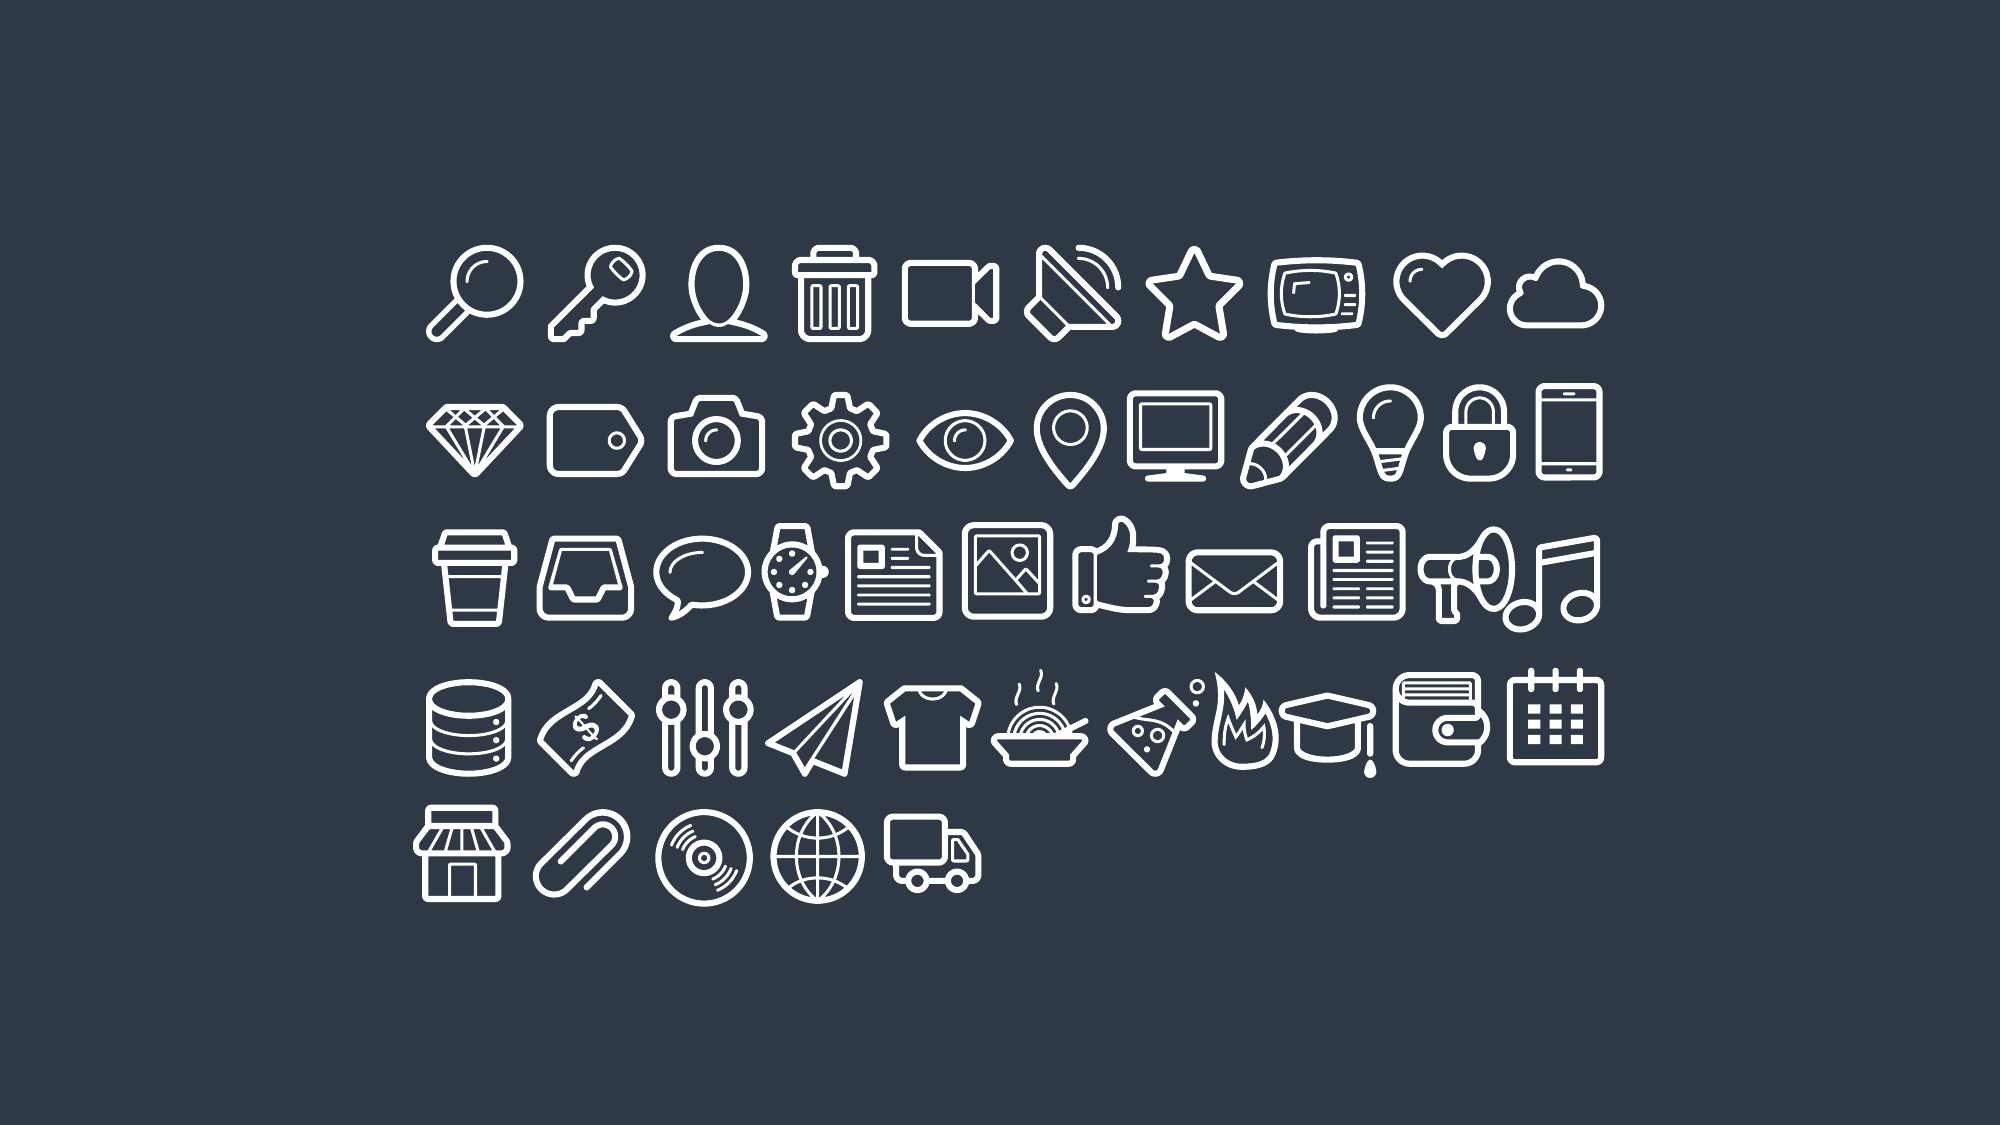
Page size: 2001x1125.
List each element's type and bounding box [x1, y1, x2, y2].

text_box [1506, 667, 1605, 766]
text_box [1308, 523, 1406, 621]
text_box [1506, 258, 1605, 329]
text_box [1072, 515, 1171, 614]
text_box [537, 679, 635, 777]
text_box [426, 403, 524, 478]
text_box [536, 535, 635, 621]
text_box [432, 529, 518, 627]
text_box [546, 403, 645, 478]
text_box [1535, 383, 1603, 481]
text_box [1126, 390, 1225, 482]
text_box [1023, 244, 1122, 343]
text_box [1211, 672, 1279, 770]
text_box [761, 523, 829, 621]
text_box [653, 535, 752, 621]
text_box [1417, 526, 1516, 625]
text_box [770, 809, 865, 904]
text_box [1443, 384, 1517, 482]
text_box [532, 809, 631, 898]
text_box [845, 529, 943, 621]
text_box [1185, 549, 1284, 614]
text_box [670, 244, 768, 343]
text_box [883, 685, 982, 771]
text_box [1392, 672, 1491, 767]
text_box [1393, 252, 1491, 339]
text_box [791, 244, 878, 343]
text_box [655, 809, 753, 907]
text_box [765, 679, 863, 777]
text_box [426, 244, 524, 343]
text_box [1356, 384, 1424, 482]
text_box [655, 679, 754, 777]
text_box [883, 813, 982, 894]
text_box [1267, 257, 1366, 334]
text_box [901, 259, 1000, 327]
text_box [667, 394, 766, 478]
text_box [961, 522, 1054, 620]
text_box [426, 679, 512, 777]
text_box [916, 410, 1014, 472]
text_box [1107, 678, 1205, 777]
text_box [791, 391, 890, 490]
text_box [1240, 391, 1338, 490]
text_box [1502, 534, 1601, 633]
text_box [1145, 246, 1244, 341]
text_box [413, 804, 511, 903]
text_box [547, 244, 646, 343]
text_box [1278, 692, 1377, 778]
text_box [1033, 391, 1107, 490]
text_box [990, 669, 1089, 767]
